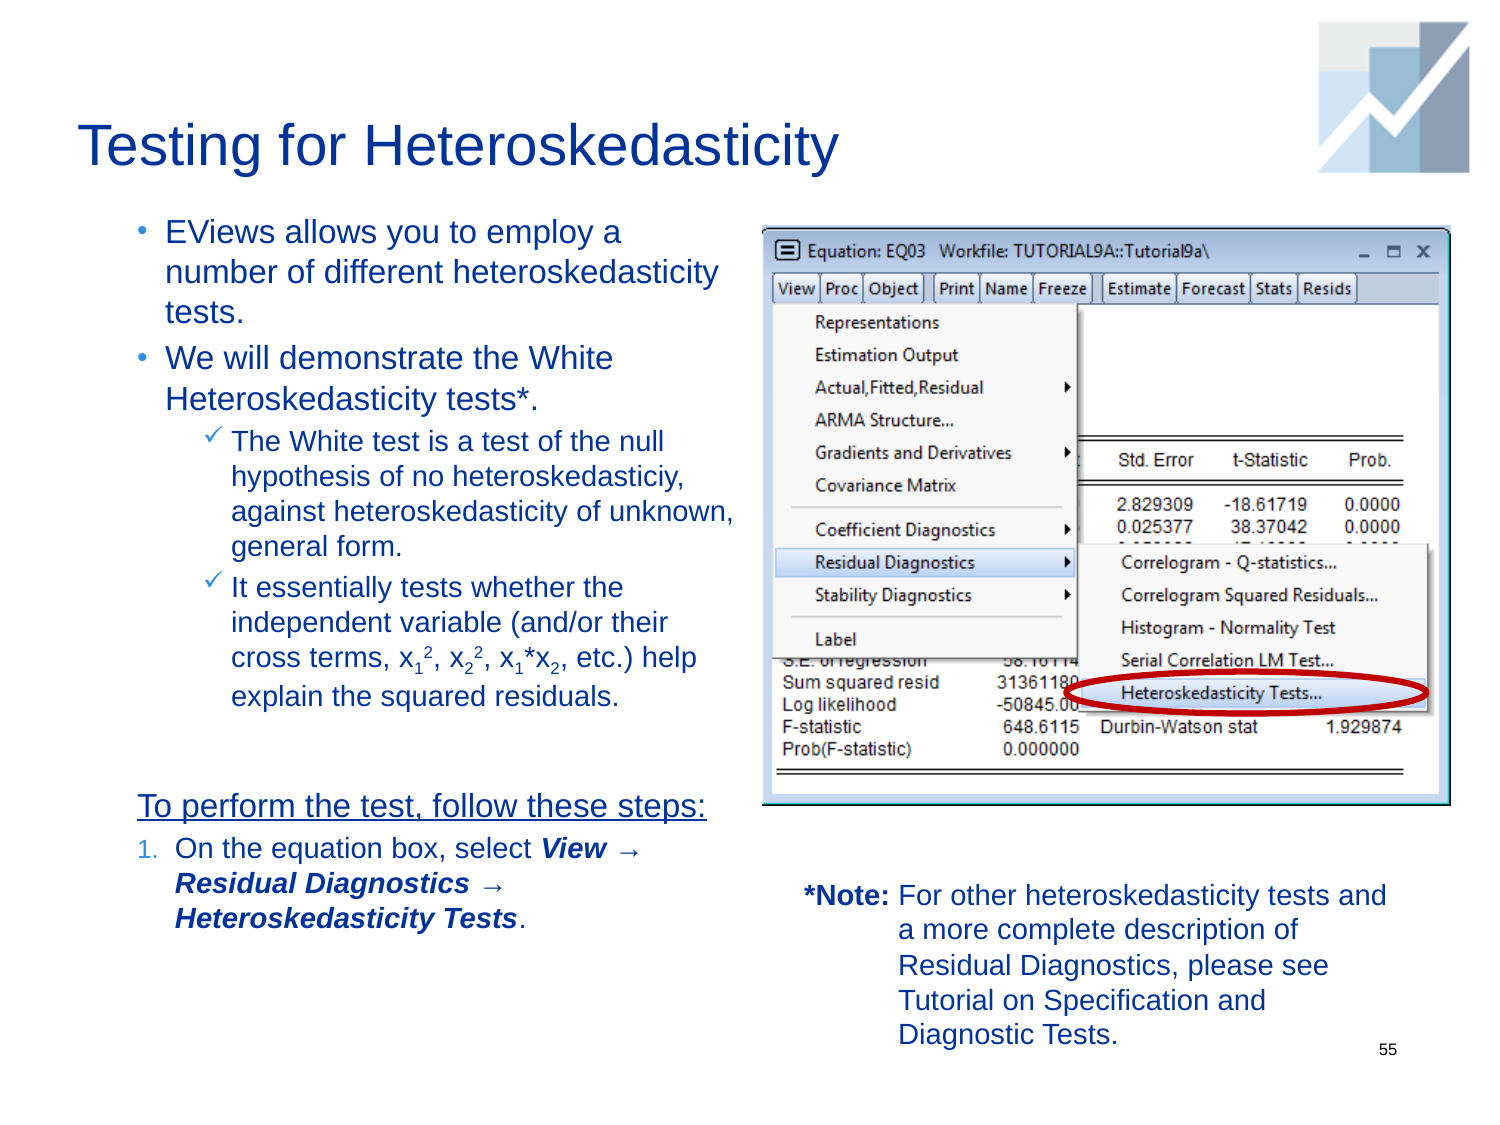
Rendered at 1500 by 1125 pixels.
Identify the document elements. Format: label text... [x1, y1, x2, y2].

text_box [761, 225, 1451, 806]
slide_number 55 [1262, 1026, 1413, 1067]
picture [1300, 11, 1479, 181]
title Testing for Heteroskedasticity [62, 0, 1297, 185]
text_box *Note: For other heteroskedasticity tests and a more complete description of Residual Diagnostics, please see Tutorial on Specification and Diagnostic Tests. [789, 868, 1424, 1026]
list EViews allows you to employ a number of different heteroskedasticity tests. We will demonstrate the White Heteroskedasticity tests*. The White test is a test of the null hypothesis of no heteroskedasticiy, against heteroskedasticity of unknown, general form. It essentially tests whether the independent variable (and/or their cross terms, x12, x22, x1*x2, etc.) help explain the squared residuals. To perform the test, follow these steps: On the equation box, select View → Residual Diagnostics → Heteroskedasticity Tests. [122, 202, 757, 833]
